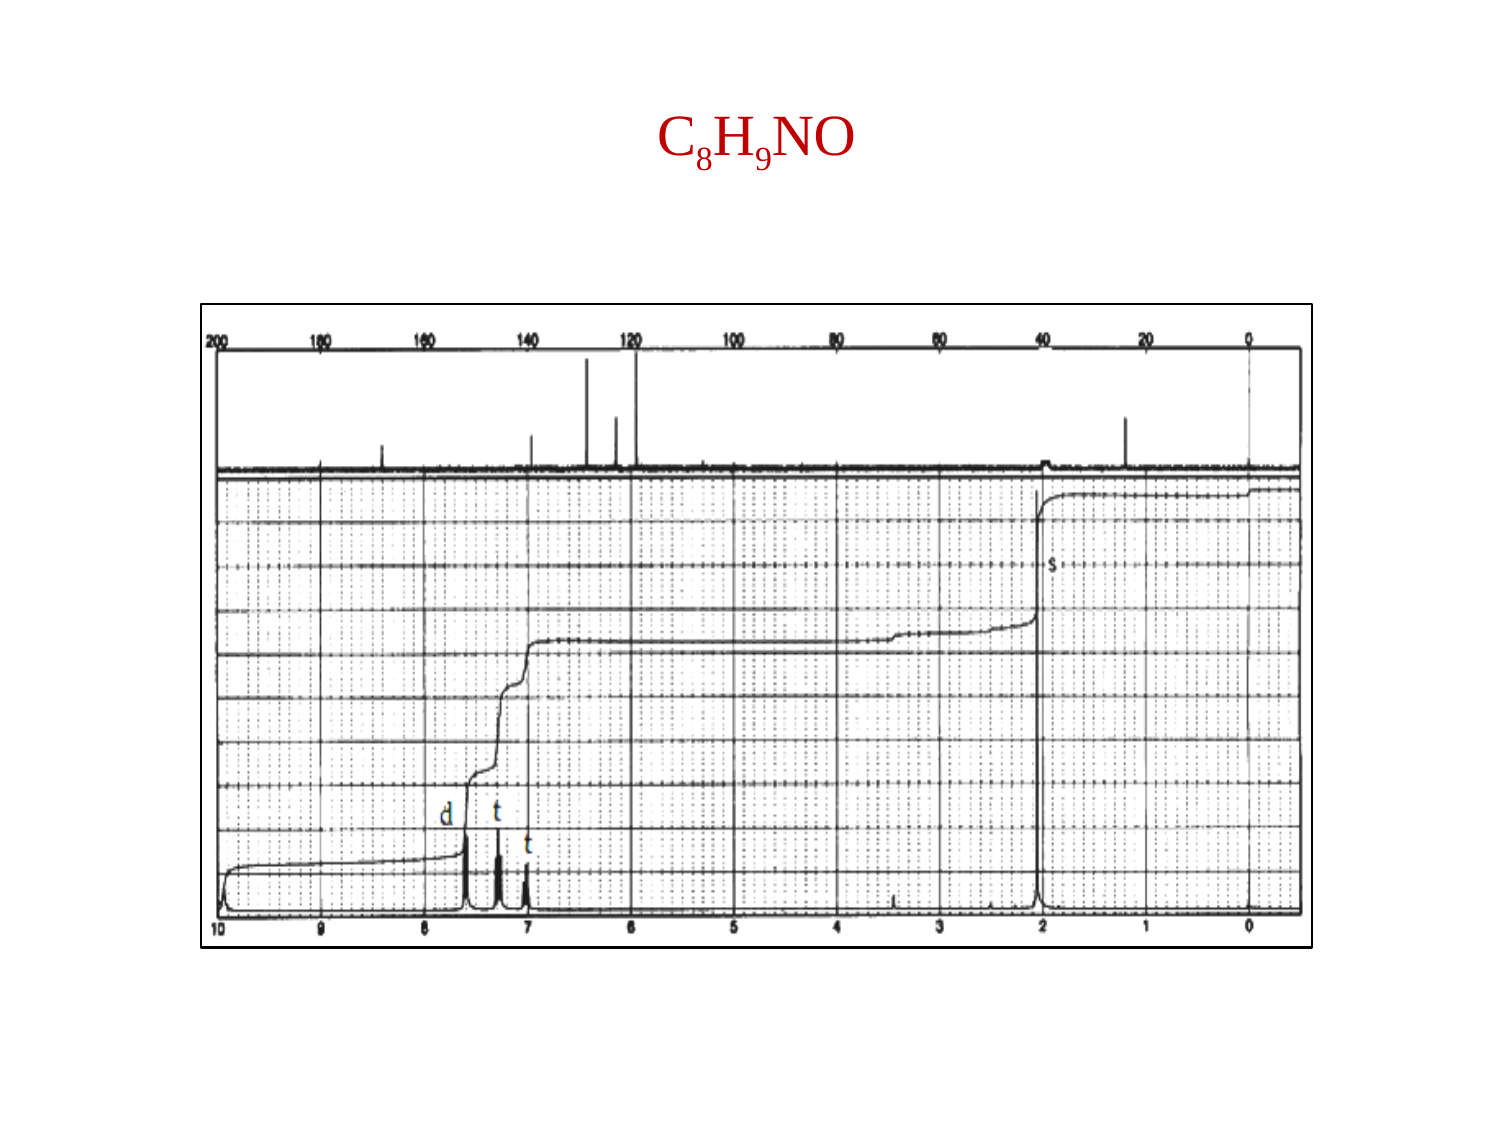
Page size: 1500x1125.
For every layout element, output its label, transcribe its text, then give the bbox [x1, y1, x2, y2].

picture [201, 304, 1311, 947]
text_box C8H9NO [642, 90, 871, 185]
